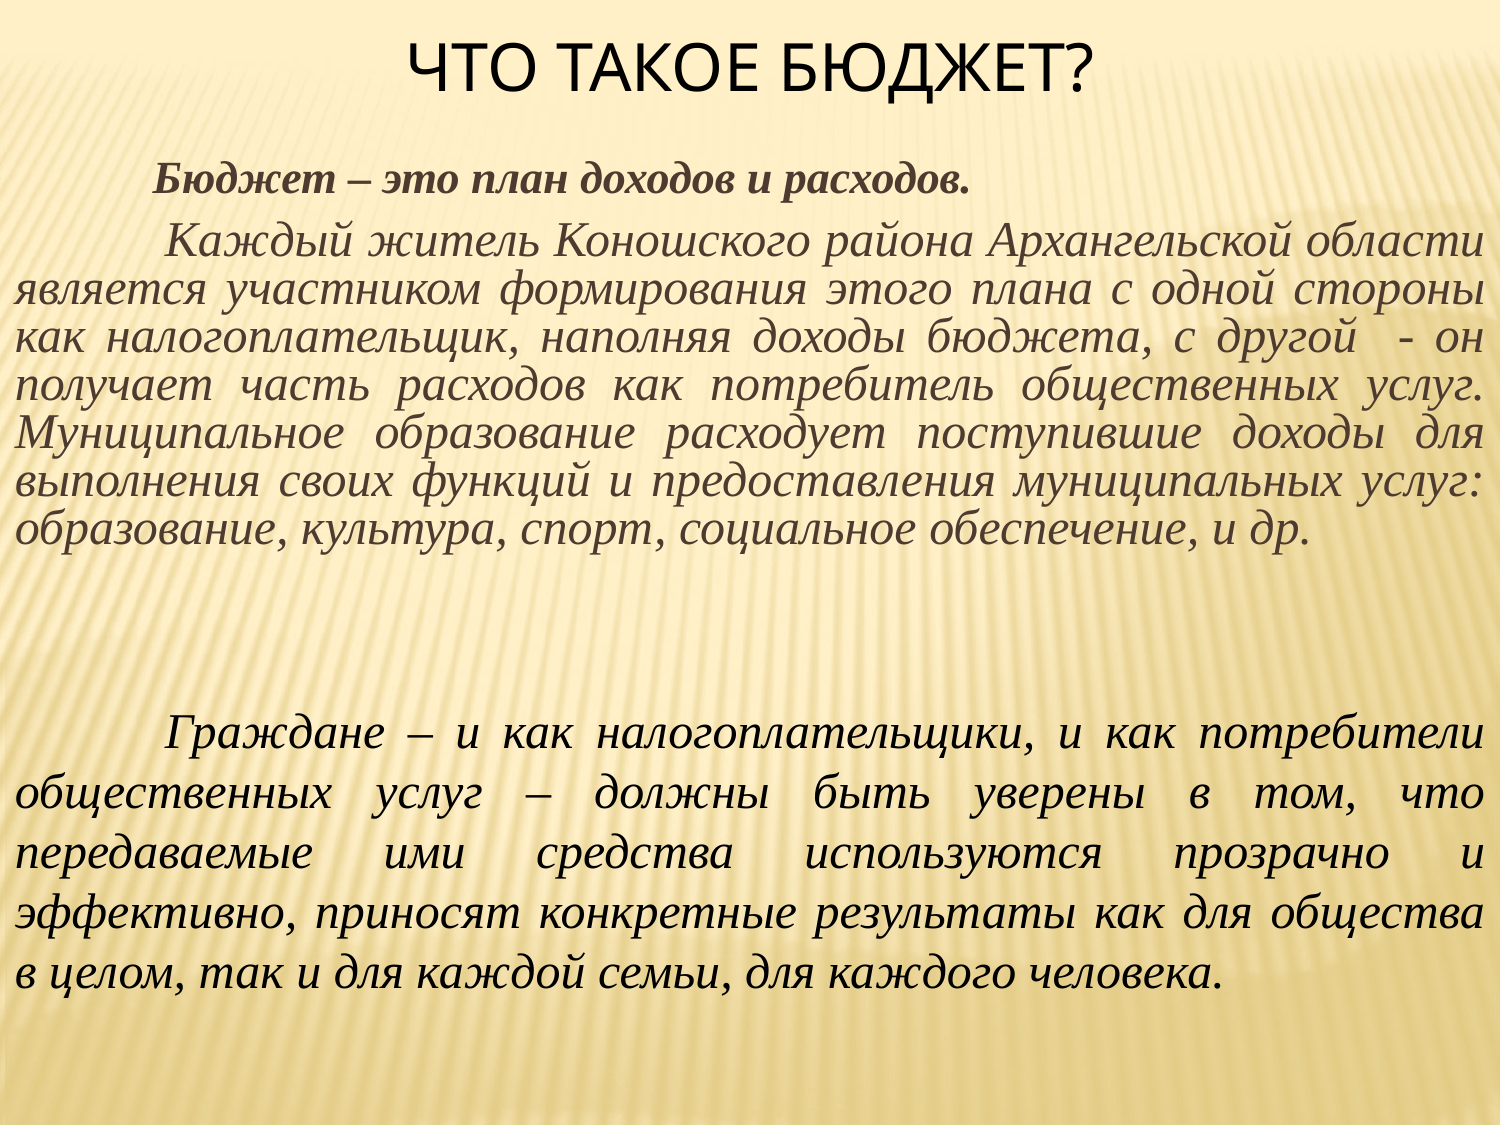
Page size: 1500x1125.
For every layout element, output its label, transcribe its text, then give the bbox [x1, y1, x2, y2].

text_box Граждане – и как налогоплательщики, и как потребители общественных услуг – должны быть уверены в том, что передаваемые ими средства используются прозрачно и эффективно, приносят конкретные результаты как для общества в целом, так и для каждой семьи, для каждого человека. [0, 691, 1500, 1052]
text_box Каждый житель Коношского района Архангельской области является участником формирования этого плана с одной стороны как налогоплательщик, наполняя доходы бюджета, с другой - он получает часть расходов как потребитель общественных услуг. Муниципальное образование расходует поступившие доходы для выполнения своих функций и предоставления муниципальных услуг: образование, культура, спорт, социальное обеспечение, и др. [0, 210, 1500, 691]
text_box Бюджет – это план доходов и расходов. [0, 140, 1500, 210]
text_box Что такое бюджет? [0, 0, 1500, 129]
